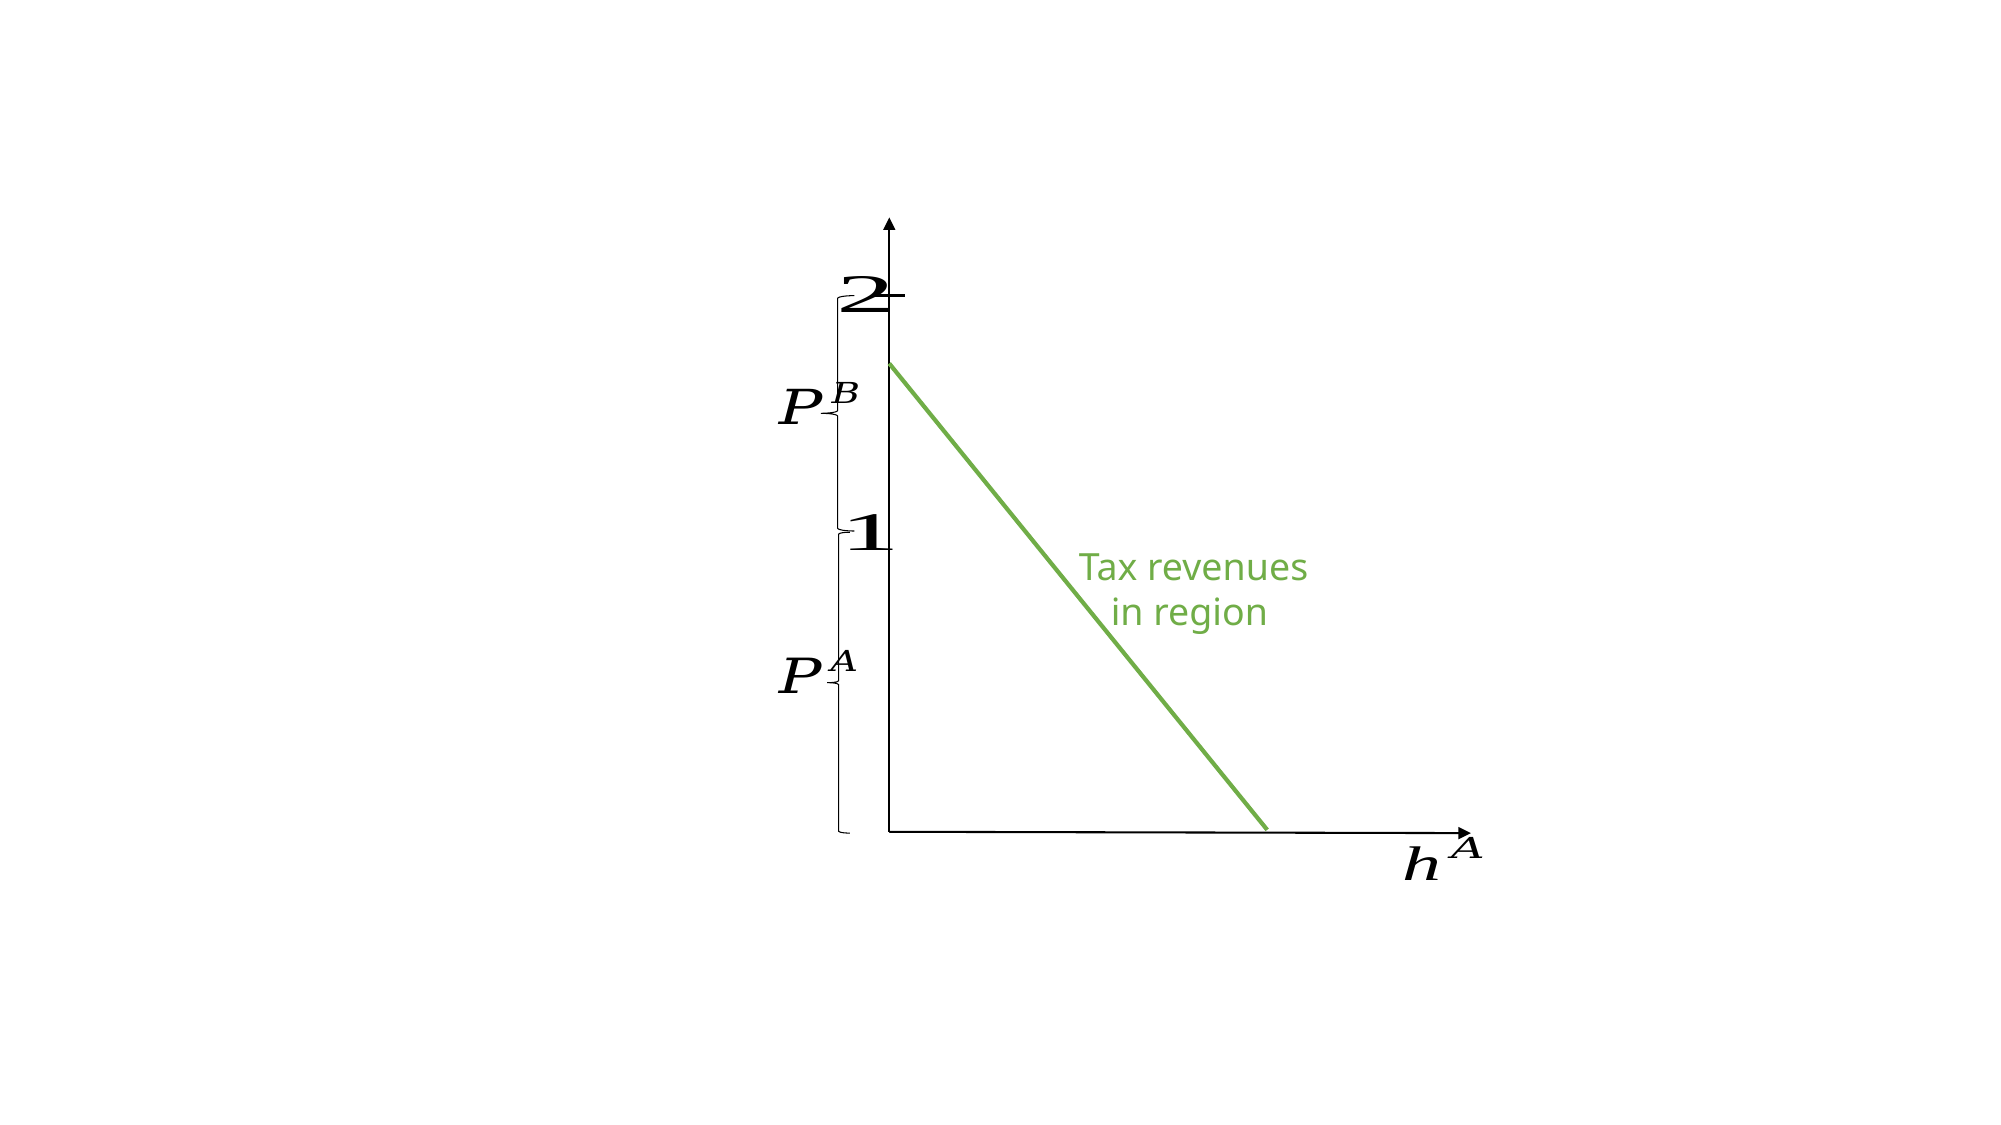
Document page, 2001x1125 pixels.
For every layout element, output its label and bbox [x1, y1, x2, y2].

text_box [774, 217, 1484, 893]
